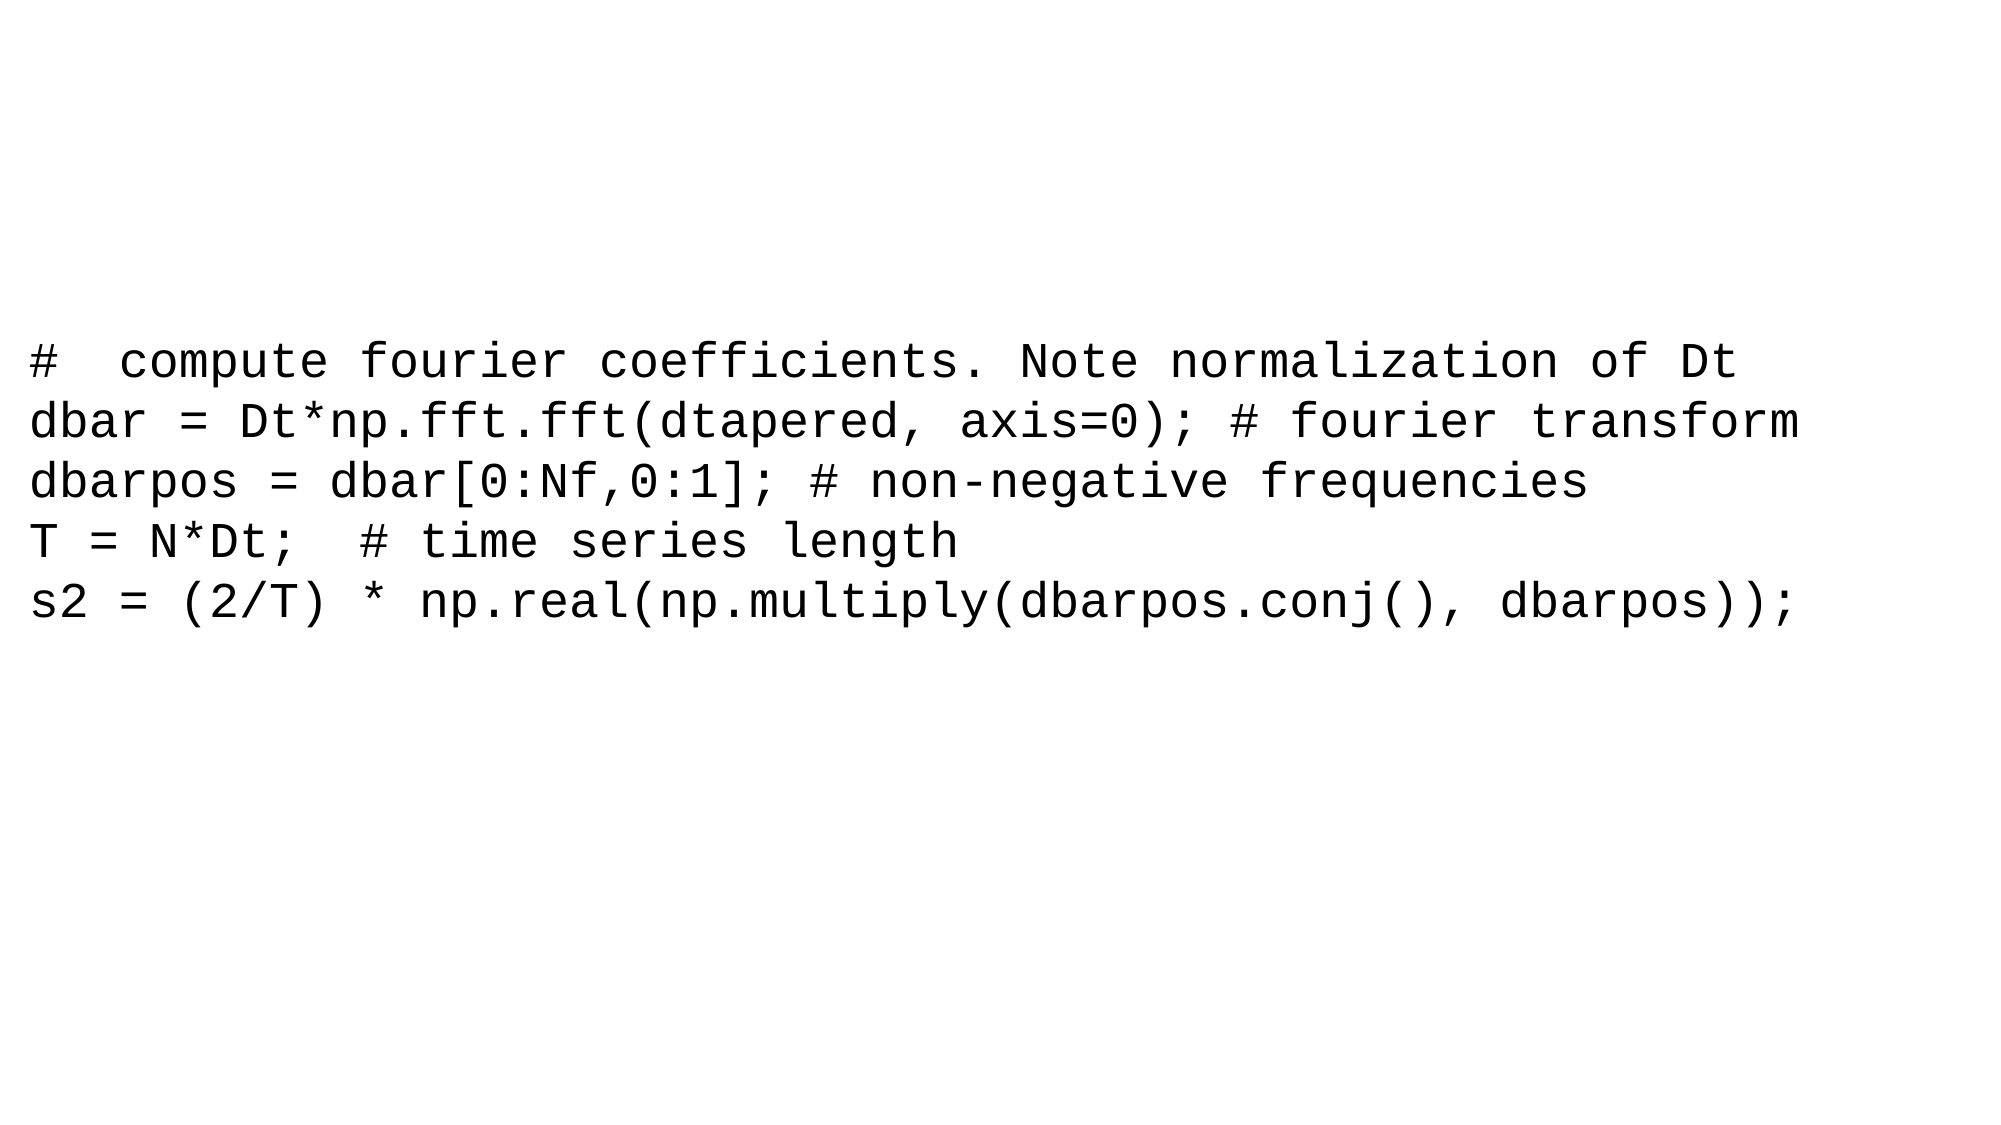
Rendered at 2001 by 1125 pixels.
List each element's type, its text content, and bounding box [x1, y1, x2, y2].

text_box # compute fourier coefficients. Note normalization of Dt dbar = Dt*np.fft.fft(dtapered, axis=0); # fourier transform dbarpos = dbar[0:Nf,0:1]; # non-negative frequencies T = N*Dt; # time series length s2 = (2/T) * np.real(np.multiply(dbarpos.conj(), dbarpos)); [14, 319, 2000, 635]
